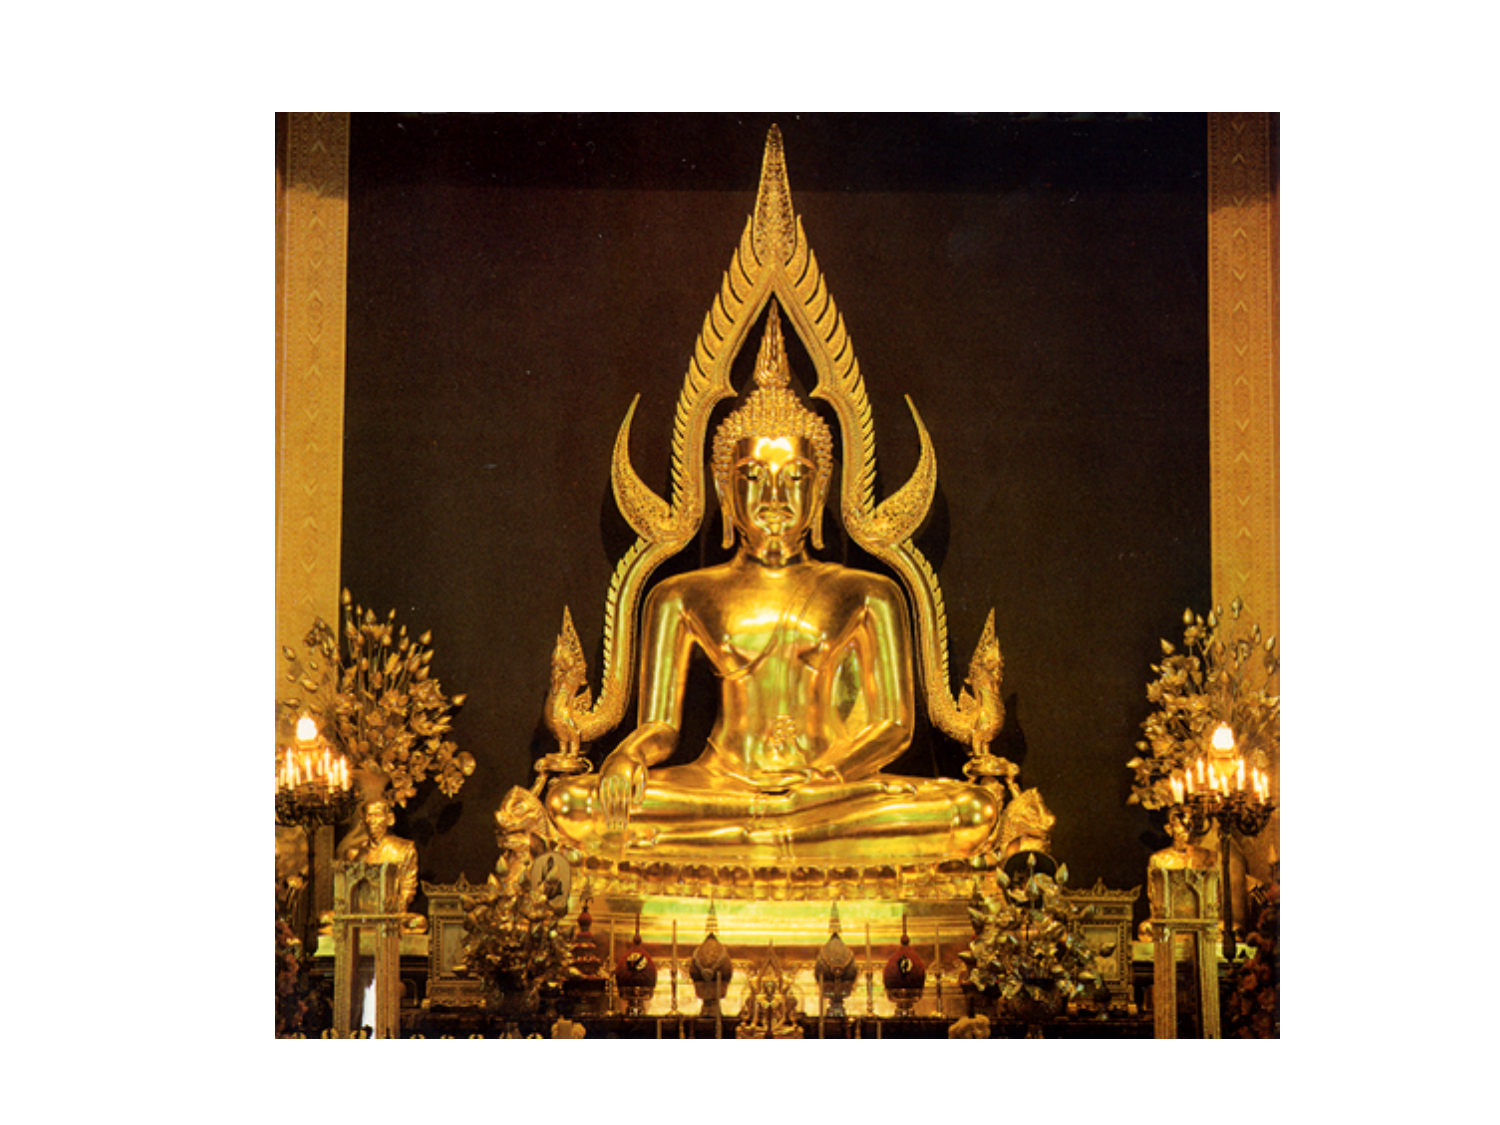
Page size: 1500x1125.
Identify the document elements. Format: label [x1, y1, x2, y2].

picture [274, 112, 1280, 1040]
